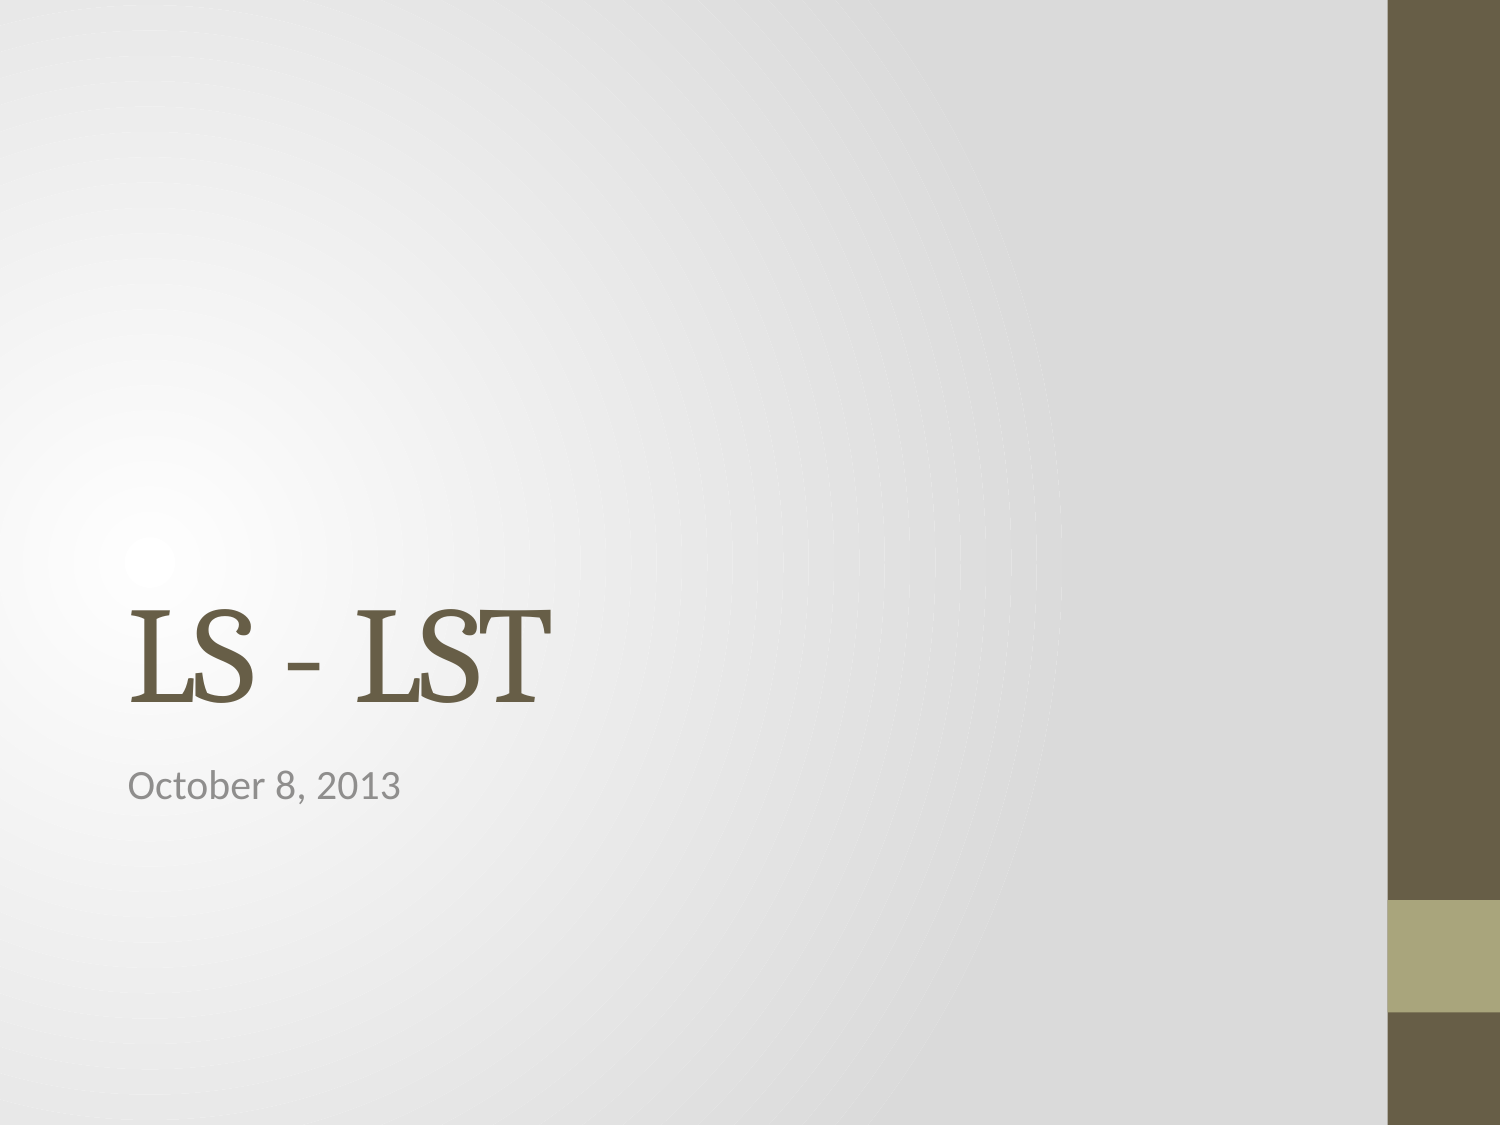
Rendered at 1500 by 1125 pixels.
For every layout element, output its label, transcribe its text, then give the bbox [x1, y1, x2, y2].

subtitle October 8, 2013 [112, 750, 1173, 925]
title LS - LST [112, 312, 1350, 738]
